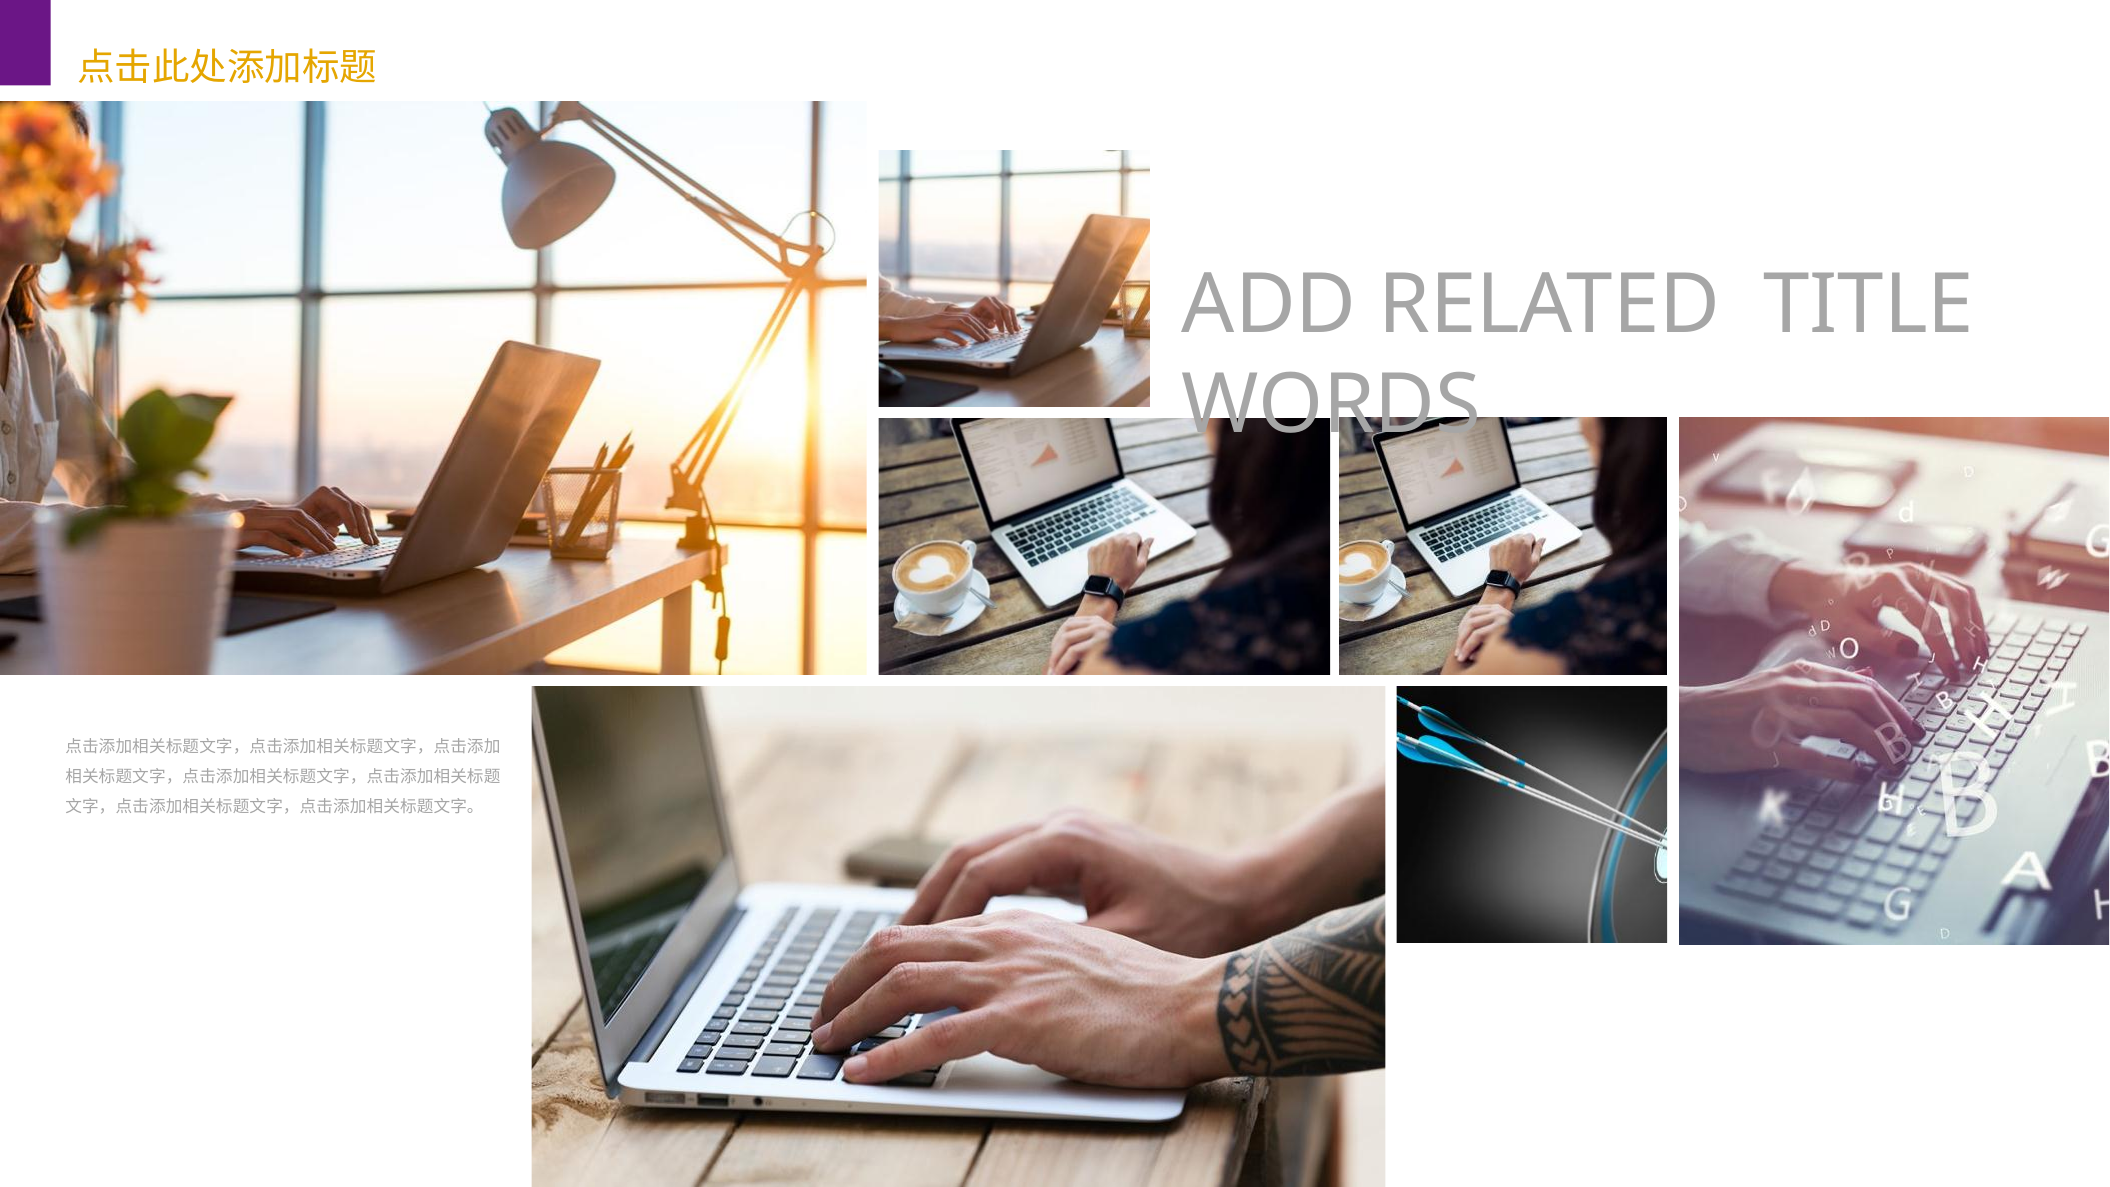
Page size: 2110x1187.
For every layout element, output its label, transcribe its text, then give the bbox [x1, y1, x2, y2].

text_box [878, 418, 1331, 675]
text_box 点击此处添加标题 [62, 35, 417, 94]
text_box [1339, 457, 1667, 675]
text_box 点击添加相关标题文字，点击添加相关标题文字，点击添加相关标题文字，点击添加相关标题文字，点击添加相关标题文字，点击添加相关标题文字，点击添加相关标题文字。 [50, 718, 517, 824]
text_box [1679, 457, 2110, 945]
text_box [531, 686, 1386, 1187]
text_box [878, 150, 1150, 407]
text_box [1396, 686, 1668, 943]
text_box ADD RELATED TITLE WORDS [1167, 241, 2110, 457]
text_box [0, 101, 867, 675]
